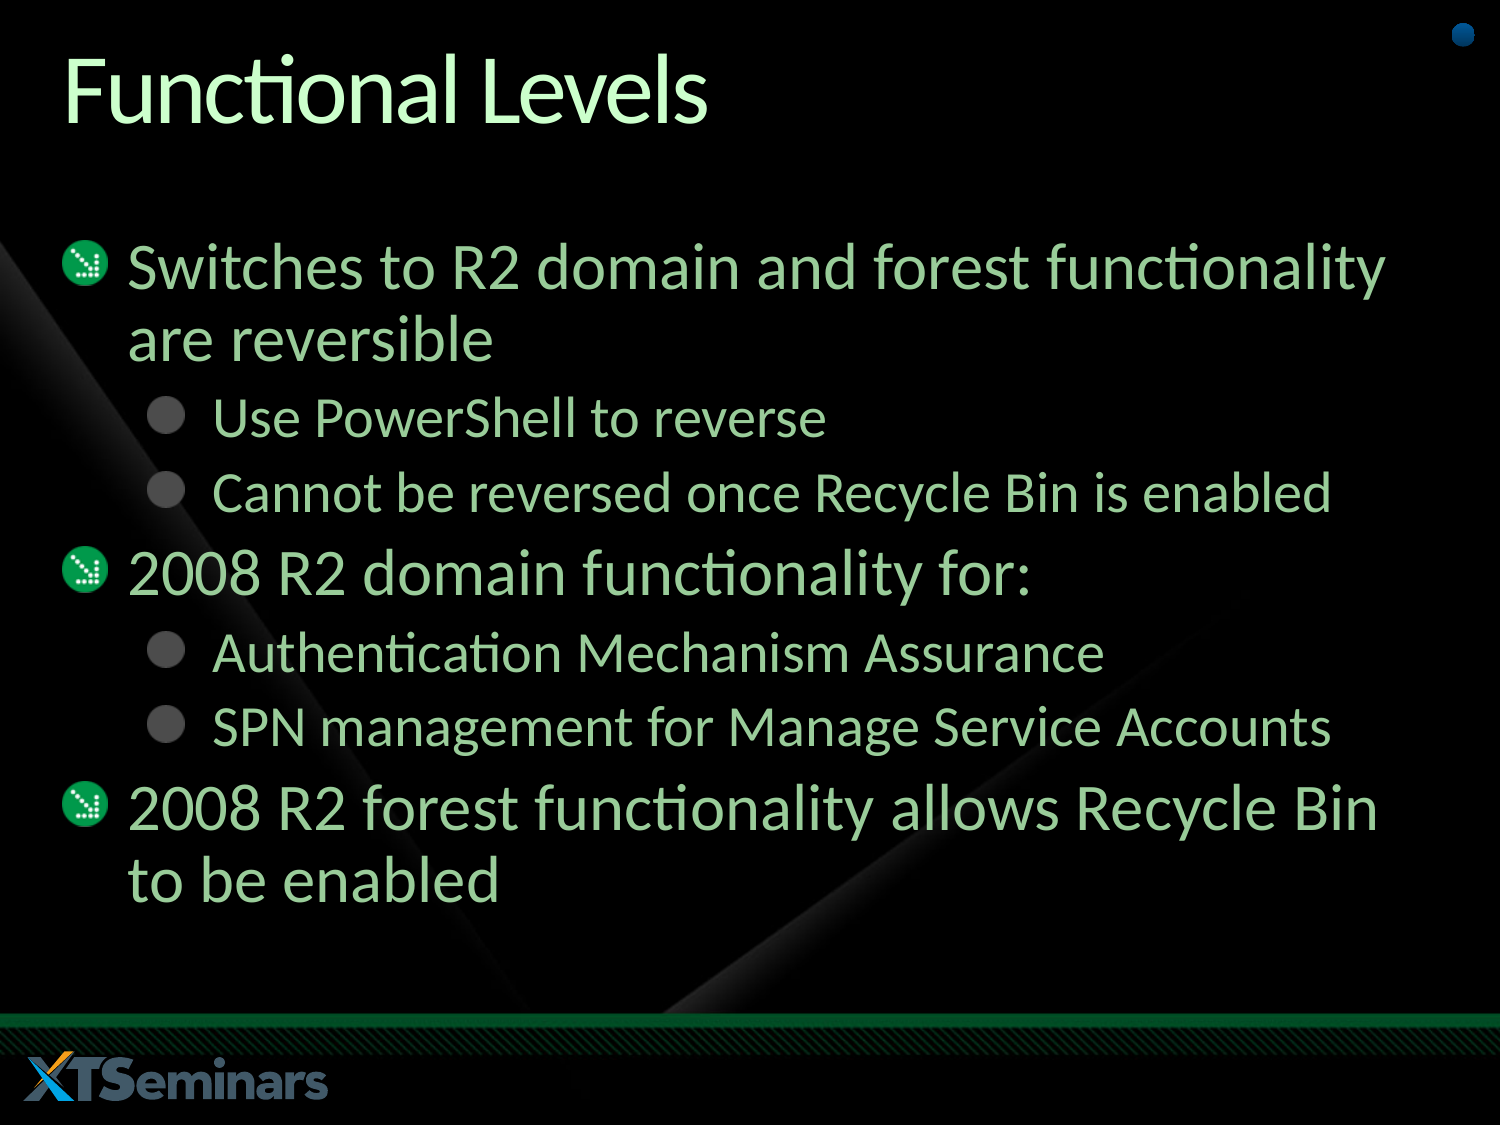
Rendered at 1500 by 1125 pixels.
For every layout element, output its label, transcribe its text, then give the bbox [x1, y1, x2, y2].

picture [0, 0, 1500, 1125]
text_box [1451, 23, 1475, 47]
title Functional Levels [62, 37, 1438, 147]
list Switches to R2 domain and forest functionality are reversible Use PowerShell to reverse Cannot be reversed once Recycle Bin is enabled 2008 R2 domain functionality for: Authentication Mechanism Assurance SPN management for Manage Service Accounts 2008 R2 forest functionality allows Recycle Bin to be enabled [62, 231, 1438, 595]
